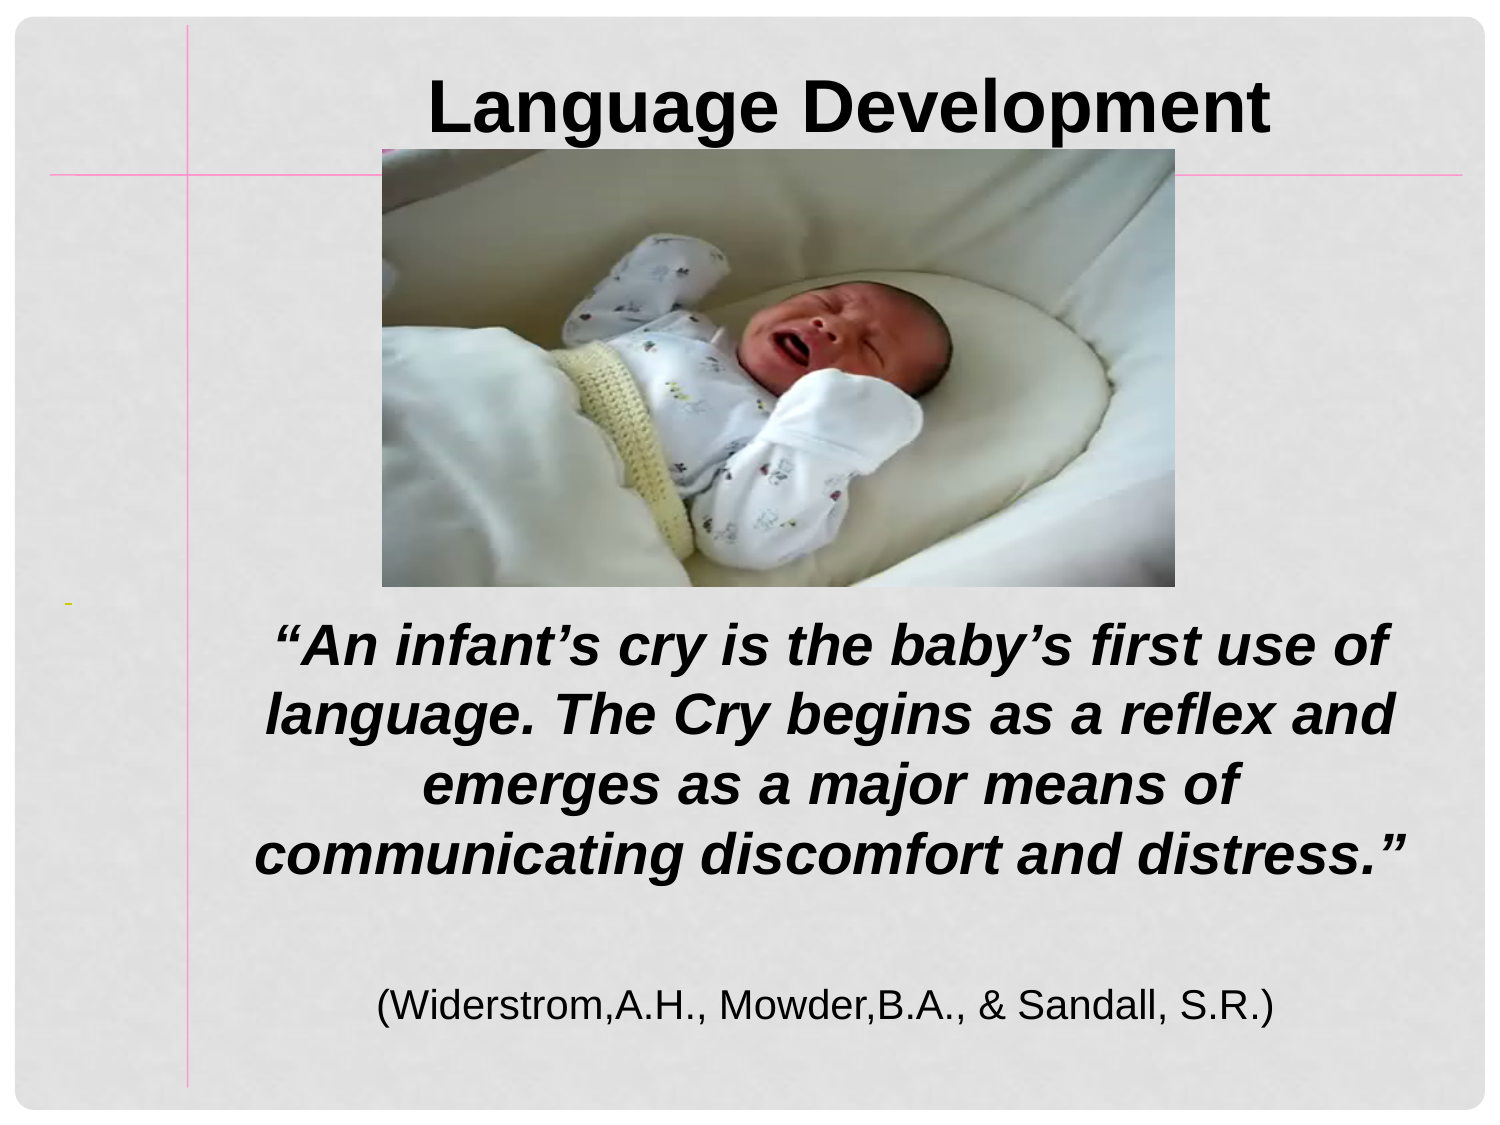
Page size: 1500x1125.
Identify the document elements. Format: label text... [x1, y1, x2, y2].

text_box “An infant’s cry is the baby’s first use of language. The Cry begins as a reflex and emerges as a major means of communicating discomfort and distress.” (Widerstrom,A.H., Mowder,B.A., & Sandall, S.R.) [237, 631, 1425, 1036]
text_box Language Development [262, 49, 1438, 155]
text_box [49, 494, 1451, 631]
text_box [380, 148, 1176, 588]
